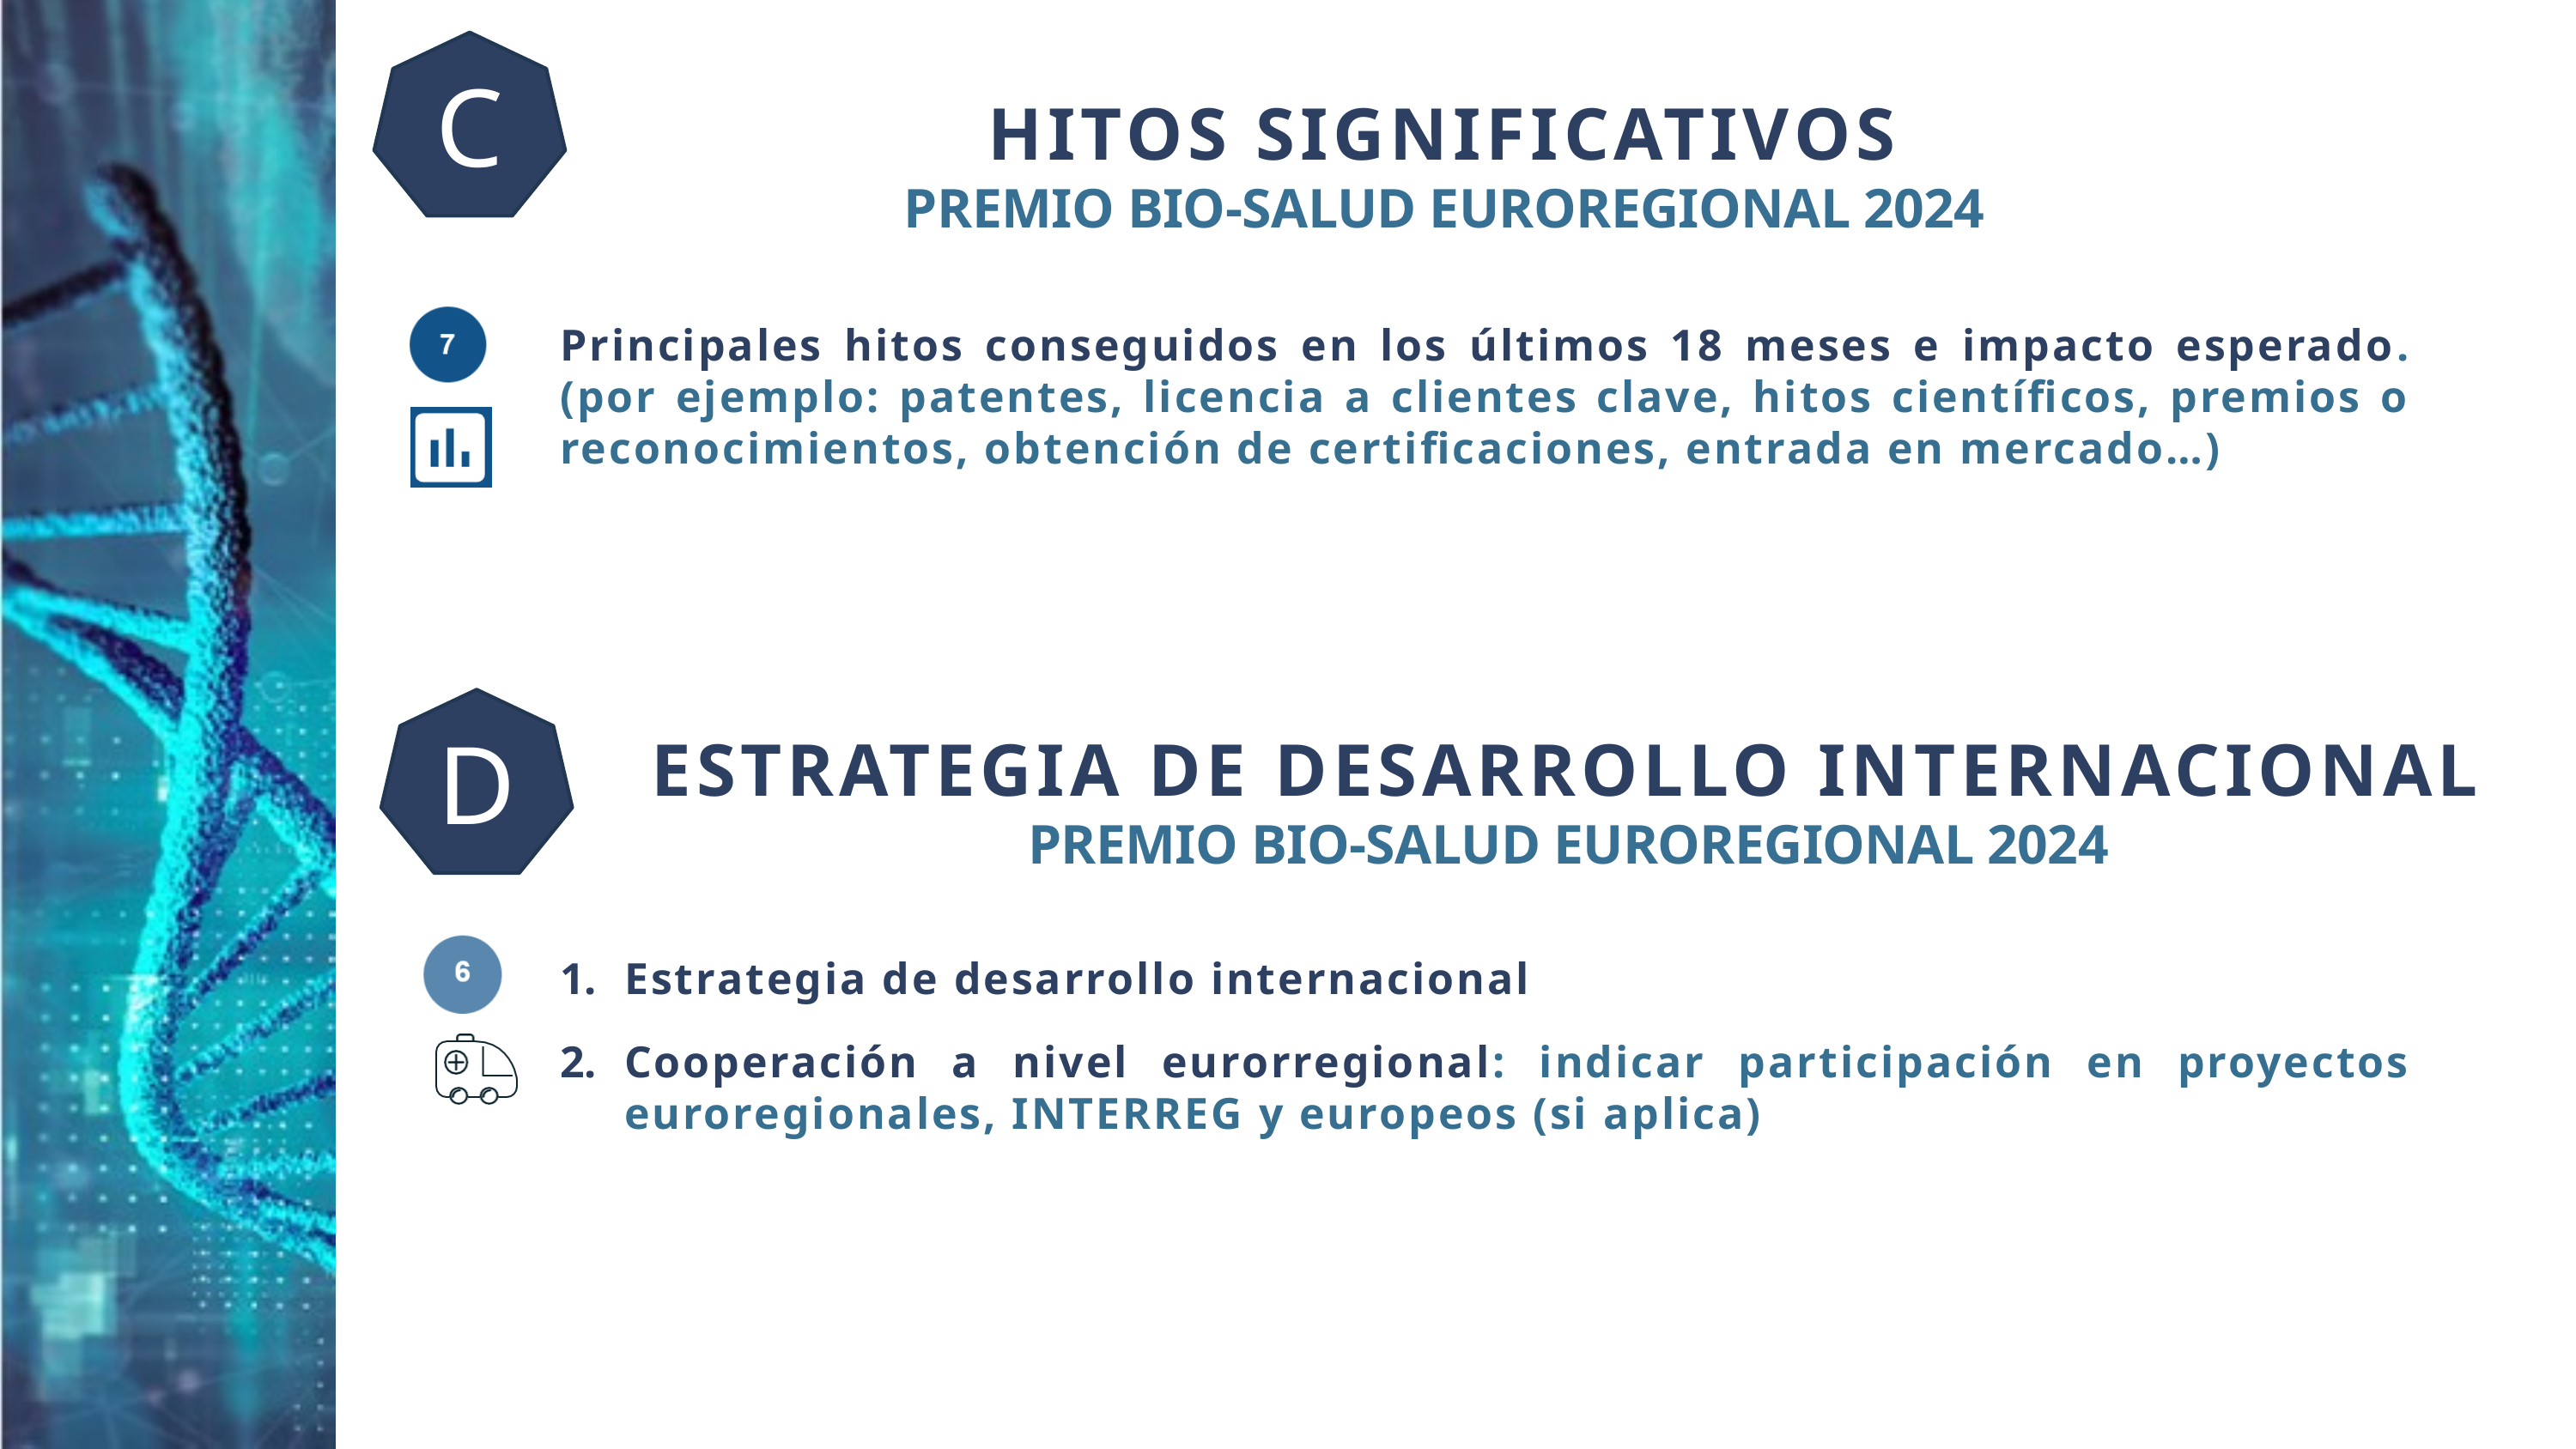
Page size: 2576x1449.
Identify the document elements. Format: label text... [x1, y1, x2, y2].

text_box Estrategia de desarrollo internacional Cooperación a nivel eurorregional: indicar participación en proyectos euroregionales, INTERREG y europeos (si aplica) [558, 949, 2412, 1138]
text_box C [372, 30, 568, 218]
picture [0, 0, 336, 1449]
title HITOS SIGNIFICATIVOS PREMIO BIO-SALUD EUROREGIONAL 2024 [504, 70, 2385, 330]
text_box Principales hitos conseguidos en los últimos 18 meses e impacto esperado. (por ejemplo: patentes, licencia a clientes clave, hitos científicos, premios o reconocimientos, obtención de certificaciones, entrada en mercado…) [558, 316, 2412, 473]
picture [410, 406, 492, 488]
picture [435, 1033, 518, 1106]
picture [396, 288, 494, 391]
text_box D [379, 688, 574, 876]
picture [410, 928, 507, 1014]
text_box ESTRATEGIA DE DESARROLLO INTERNACIONAL PREMIO BIO-SALUD EUROREGIONAL 2024 [590, 706, 2547, 875]
